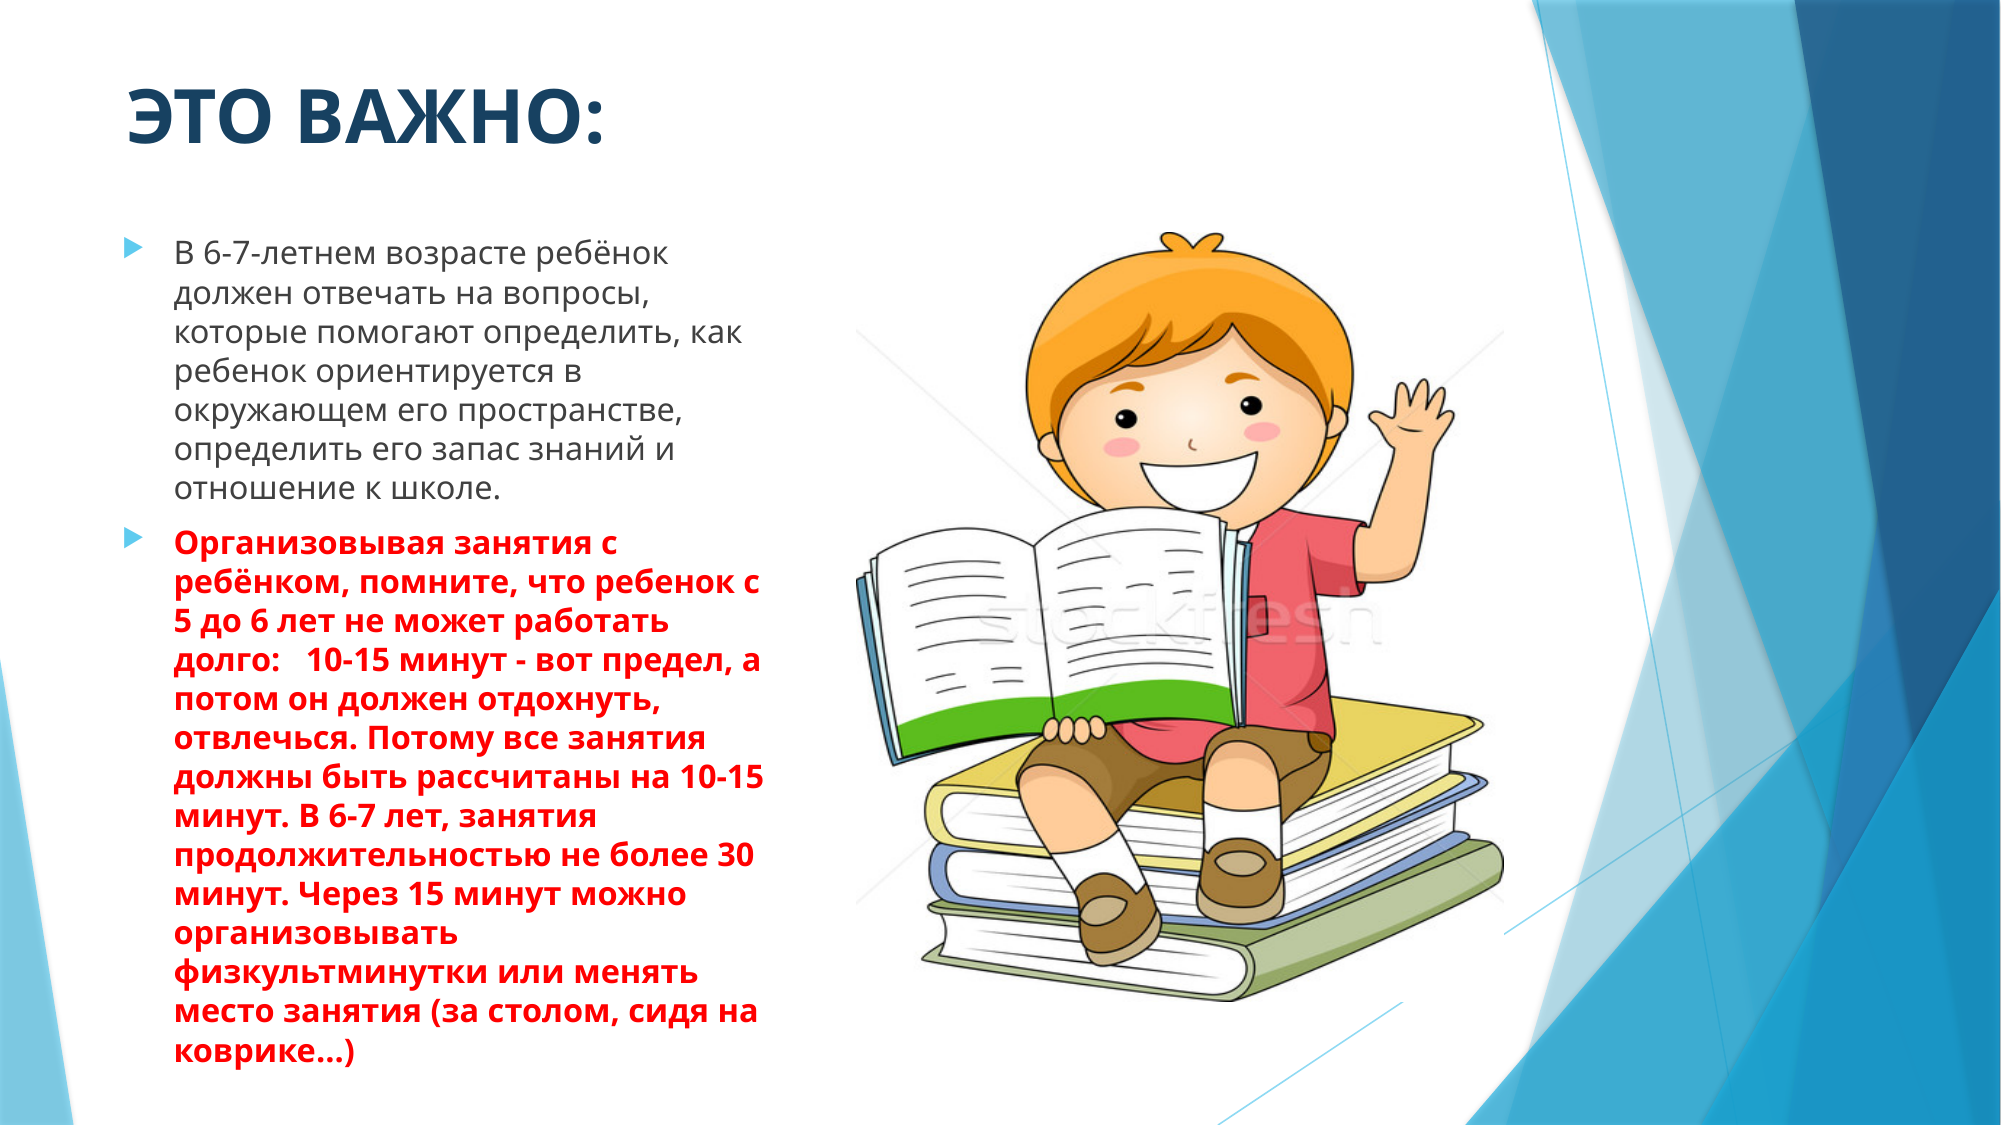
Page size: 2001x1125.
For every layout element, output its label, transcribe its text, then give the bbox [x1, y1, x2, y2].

title ЭТО ВАЖНО: [111, 60, 1522, 237]
list В 6-7-летнем возрасте ребёнок должен отвечать на вопросы, которые помогают определить, как ребенок ориентируется в окружающем его пространстве, определить его запас знаний и отношение к школе. Организовывая занятия с ребёнком, помните, что ребенок с 5 до 6 лет не может работать долго: 10-15 минут - вот предел, а потом он должен отдохнуть, отвлечься. Потому все занятия должны быть рассчитаны на 10-15 минут. В 6-7 лет, занятия продолжительностью не более 30 минут. Через 15 минут можно организовывать физкультминутки или менять место занятия (за столом, сидя на коврике…) [106, 224, 798, 1082]
picture [856, 232, 1504, 1003]
